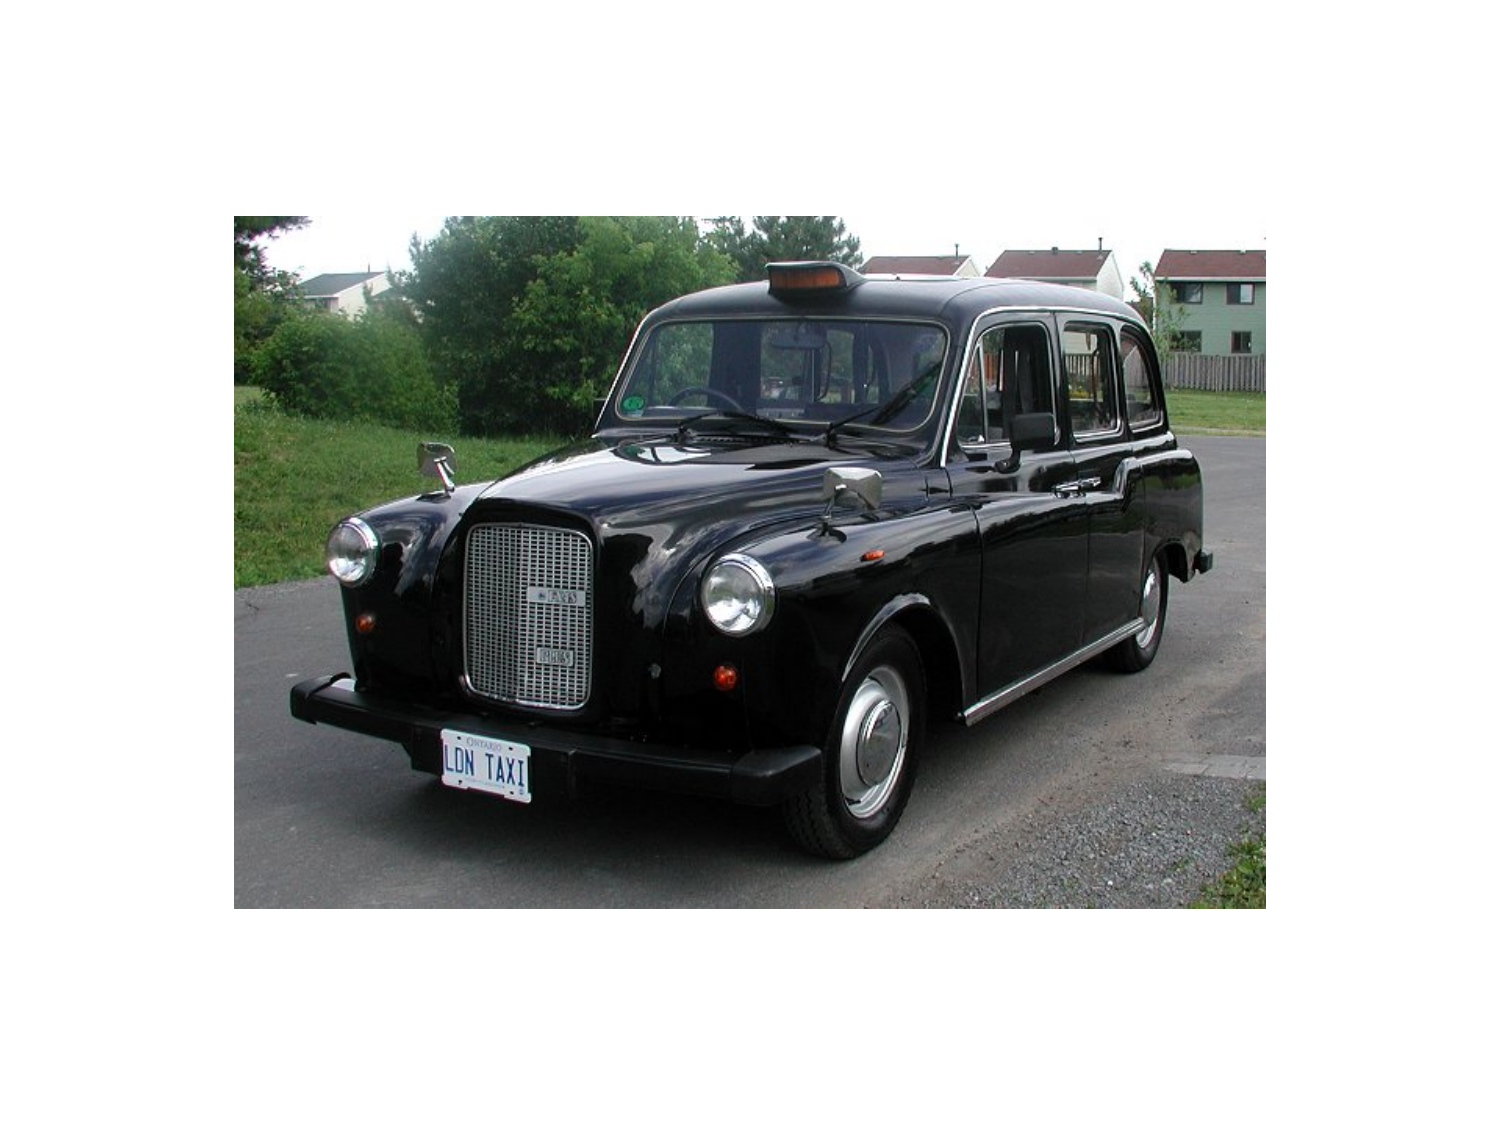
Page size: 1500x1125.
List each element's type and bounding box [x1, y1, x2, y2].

picture [234, 216, 1266, 909]
